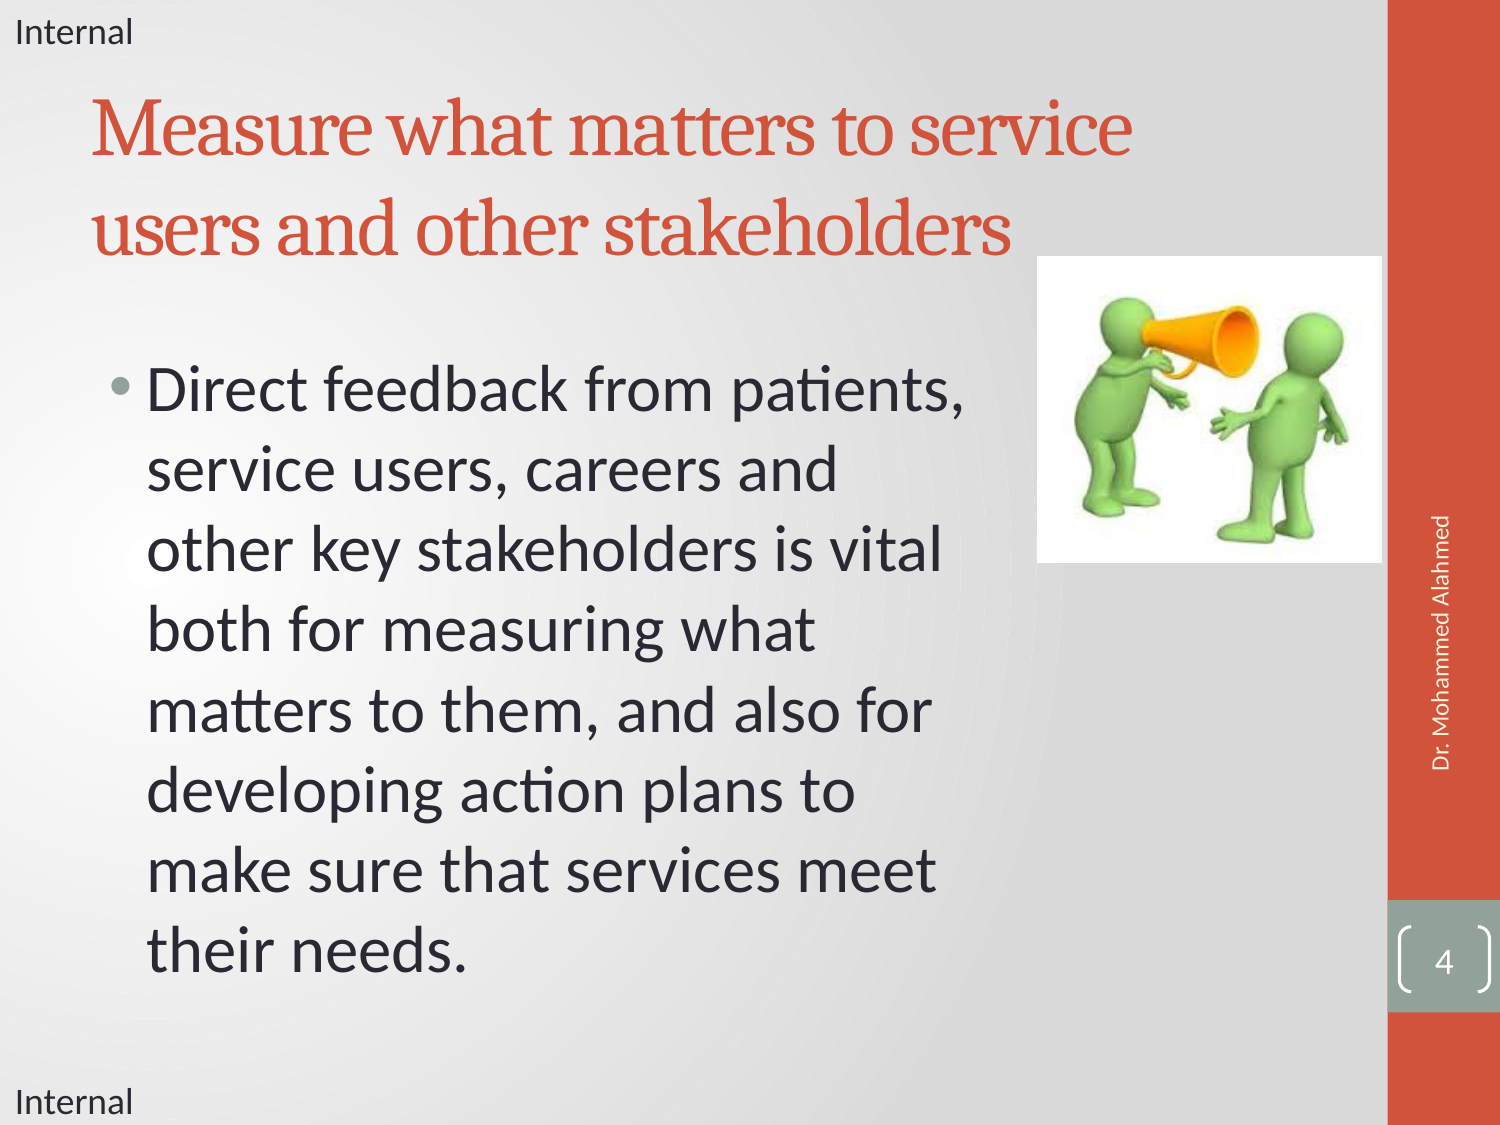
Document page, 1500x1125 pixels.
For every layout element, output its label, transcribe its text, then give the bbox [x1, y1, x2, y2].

slide_number 4 [1397, 925, 1492, 994]
list Direct feedback from patients, service users, careers and other key stakeholders is vital both for measuring what matters to them, and also for developing action plans to make sure that services meet their needs. [75, 337, 1013, 1038]
footer Dr. Mohammed Alahmed [1408, 500, 1469, 889]
picture [1036, 255, 1382, 564]
title Measure what matters to service users and other stakeholders [75, 45, 1325, 300]
